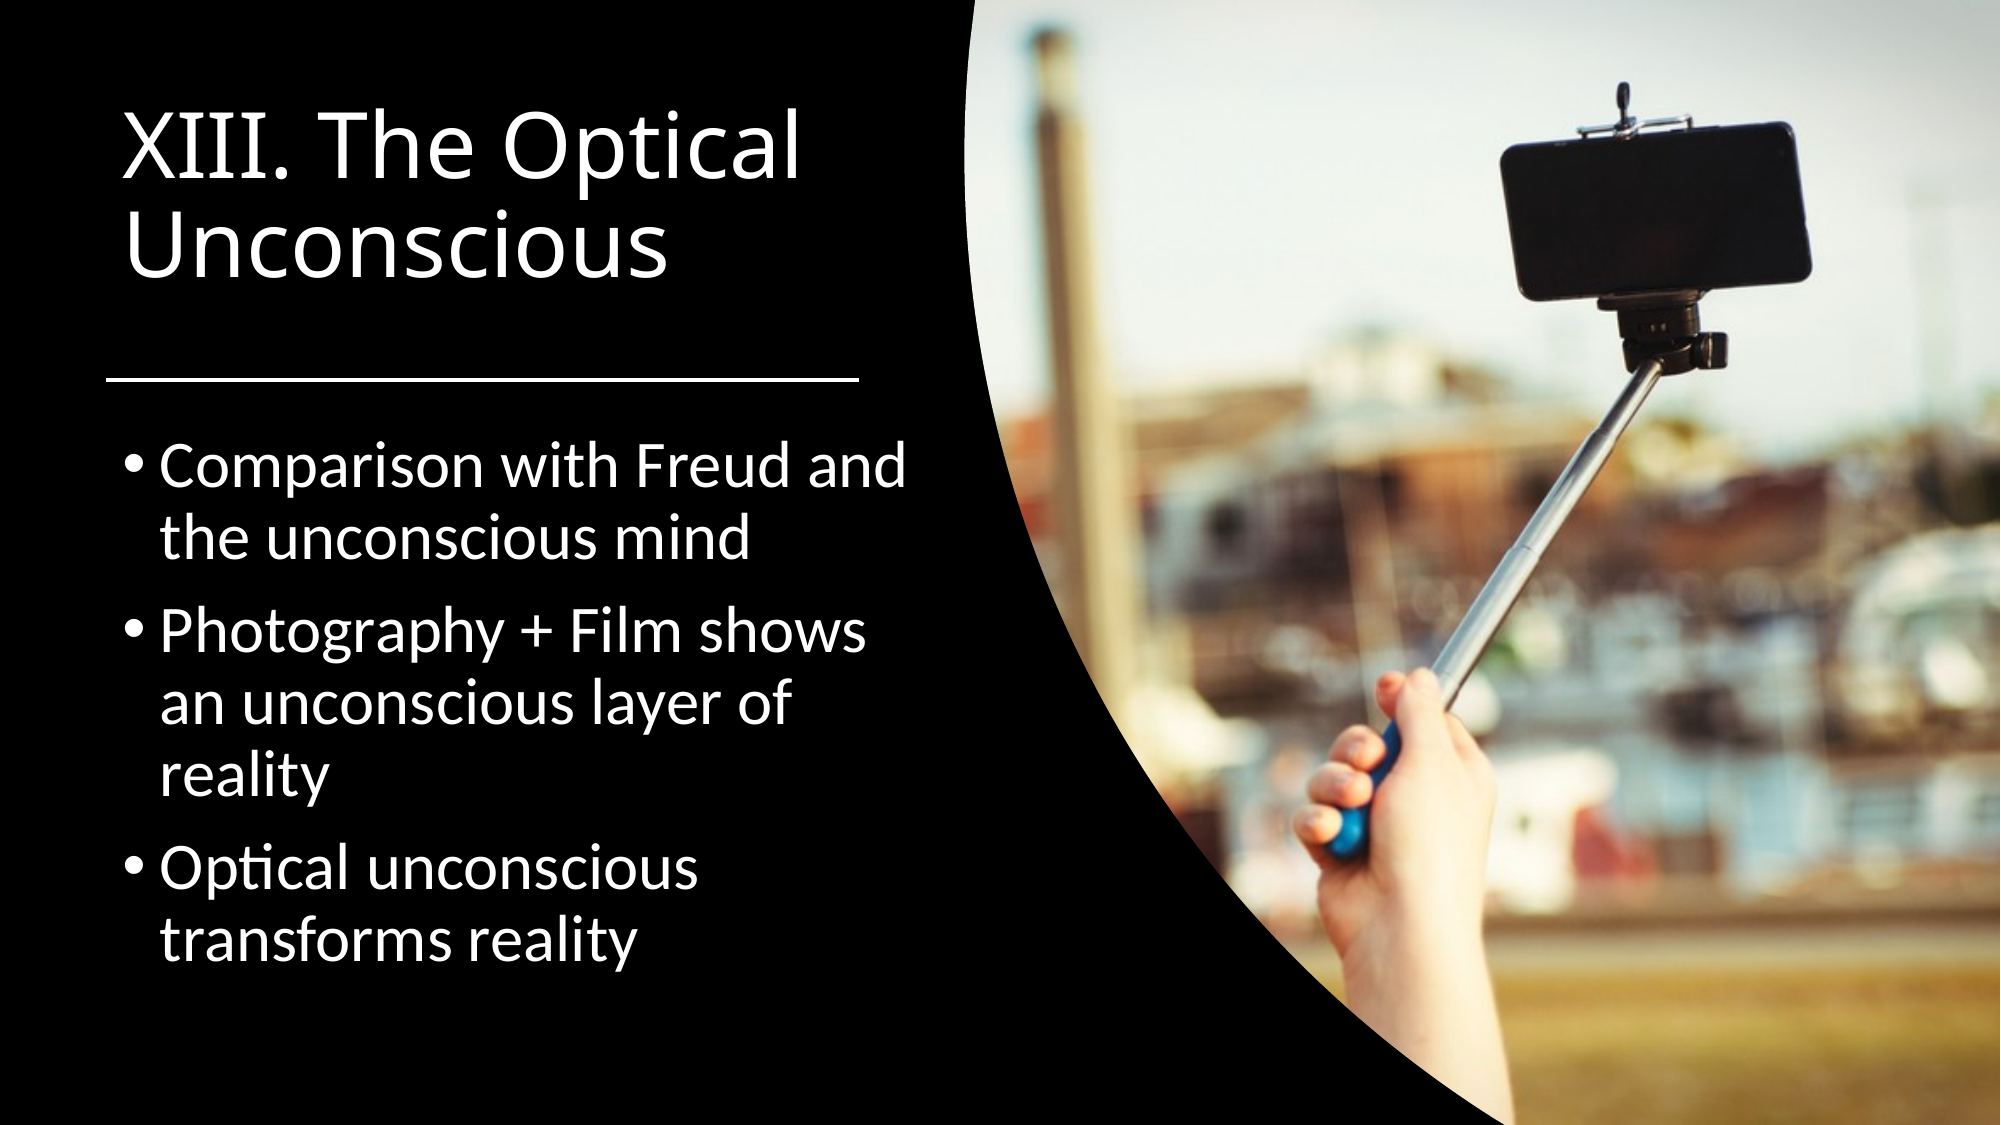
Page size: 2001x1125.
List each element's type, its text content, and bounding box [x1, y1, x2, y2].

list Comparison with Freud and the unconscious mind Photography + Film shows an unconscious layer of reality Optical unconscious transforms reality [107, 422, 948, 991]
picture [964, 0, 2000, 1125]
title XIII. The Optical Unconscious [107, 59, 948, 338]
